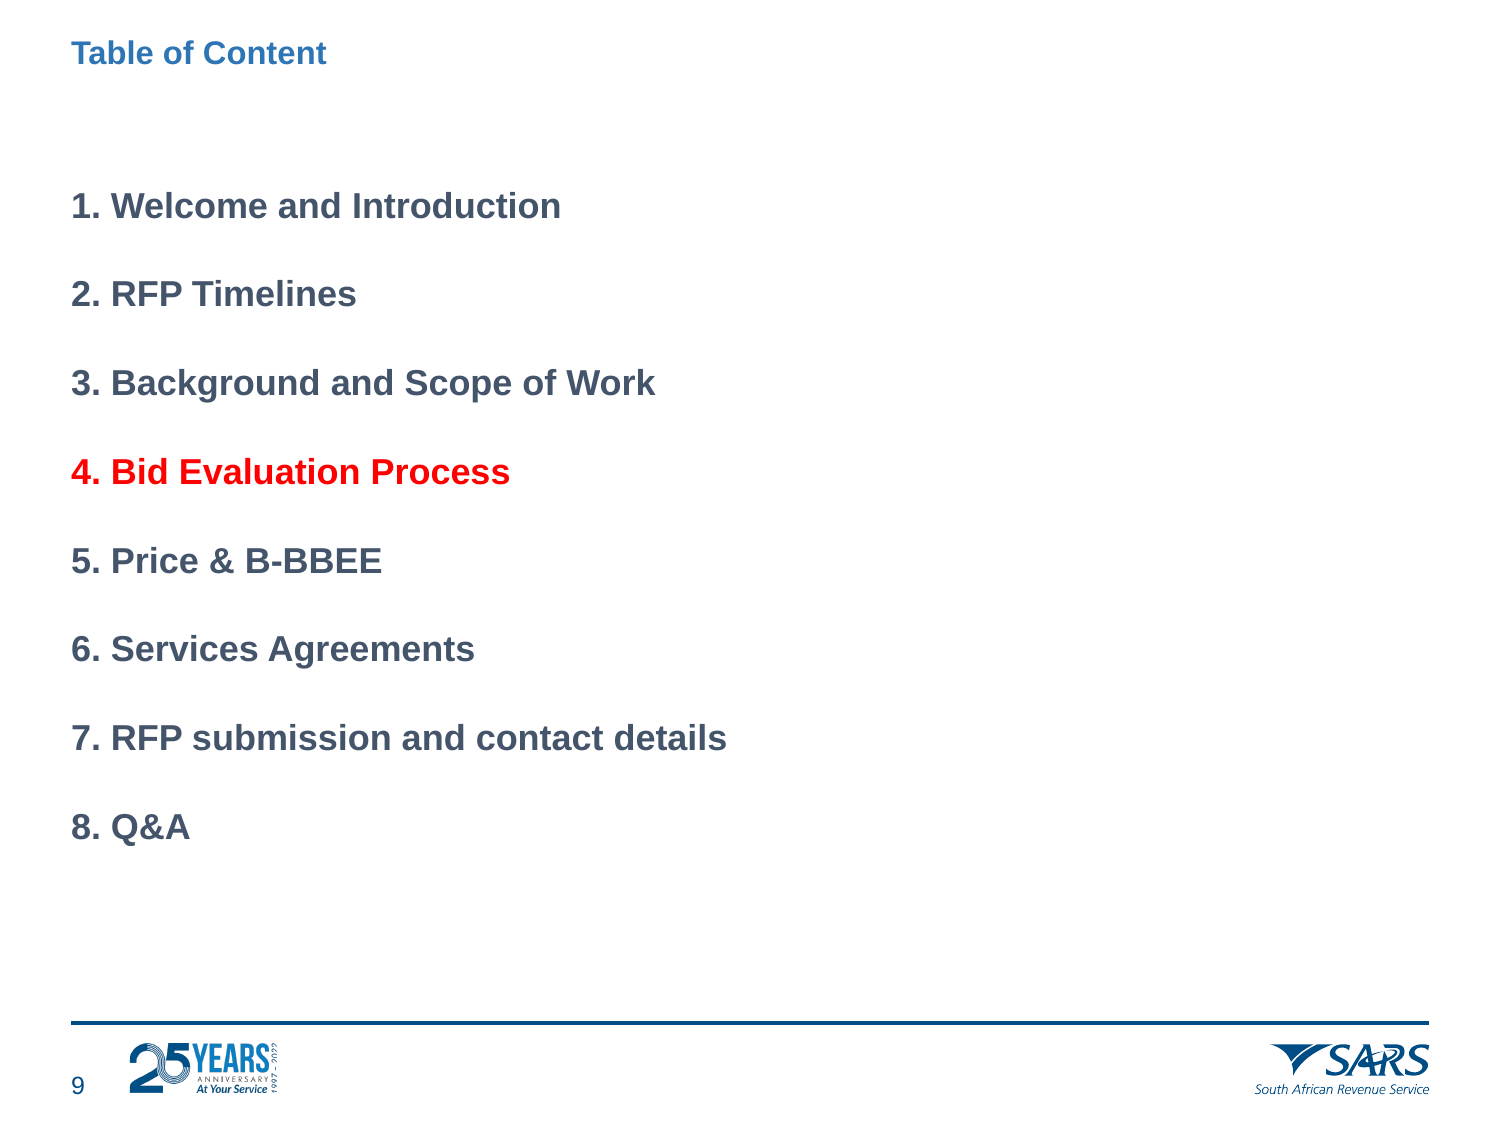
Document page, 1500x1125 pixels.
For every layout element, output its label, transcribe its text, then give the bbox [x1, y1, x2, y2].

title Table of Content [56, 28, 1350, 116]
list 1. Welcome and Introduction 2. RFP Timelines 3. Background and Scope of Work 4. Bid Evaluation Process 5. Price & B-BBEE 6. Services Agreements 7. RFP submission and contact details 8. Q&A [56, 159, 1430, 857]
slide_number 8 [56, 1054, 394, 1115]
